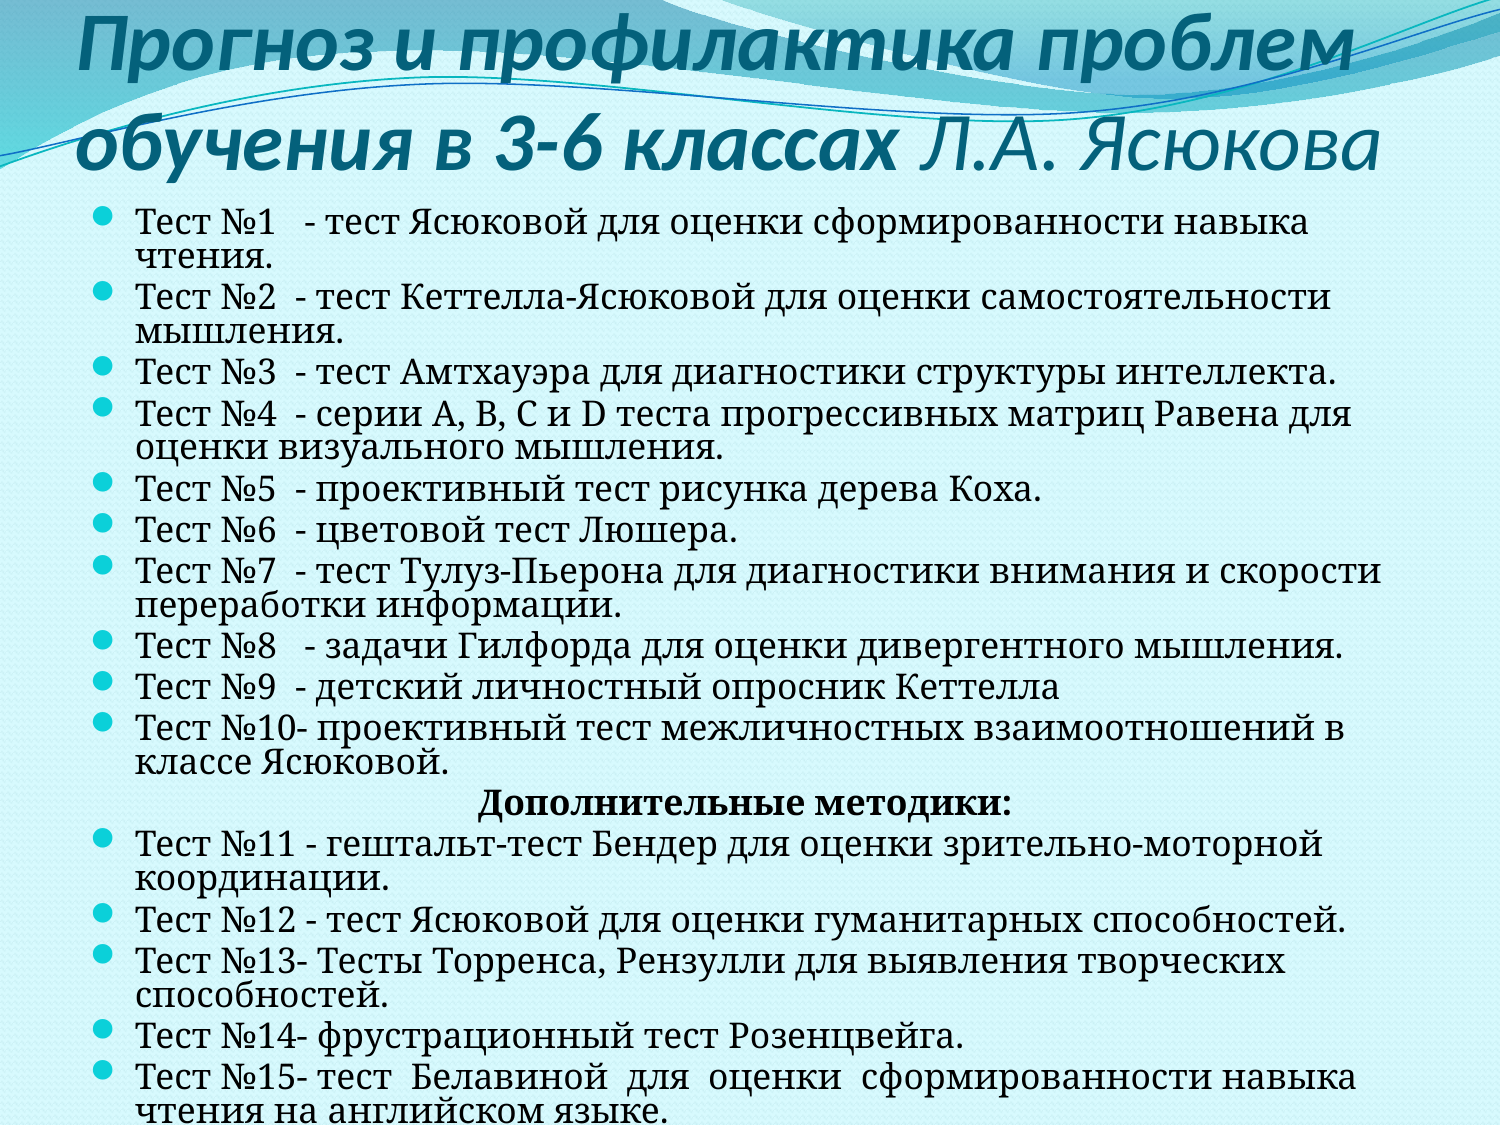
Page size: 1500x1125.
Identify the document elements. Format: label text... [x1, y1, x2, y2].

title Прогноз и профилактика проблем обучения в 3-6 классах Л.А. Ясюкова [74, 115, 1426, 188]
list Тест №1 - тест Ясюковой для оценки сформированности навыка чтения. Тест №2 - тест Кеттелла-Ясюковой для оценки самостоятельности мышления. Тест №3 - тест Амтхауэра для диагностики структуры интеллекта. Тест №4 - серии А, В, С и D теста прогрессивных матриц Равена для оценки визуального мышления. Тест №5 - проективный тест рисунка дерева Коха. Тест №6 - цветовой тест Люшера. Тест №7 - тест Тулуз-Пьерона для диагностики внимания и скорости переработки информации. Тест №8 - задачи Гилфорда для оценки дивергентного мышления. Тест №9 - детский личностный опросник Кеттелла Тест №10- проективный тест межличностных взаимоотношений в классе Ясюковой. Дополнительные методики: Тест №11 - гештальт-тест Бендер для оценки зрительно-моторной координации. Тест №12 - тест Ясюковой для оценки гуманитарных способностей. Тест №13- Тесты Торренса, Рензулли для выявления творческих способностей. Тест №14- фрустрационный тест Розенцвейга. Тест №15- тест Белавиной для оценки сформированности навыка чтения на английском языке. [74, 199, 1426, 1125]
